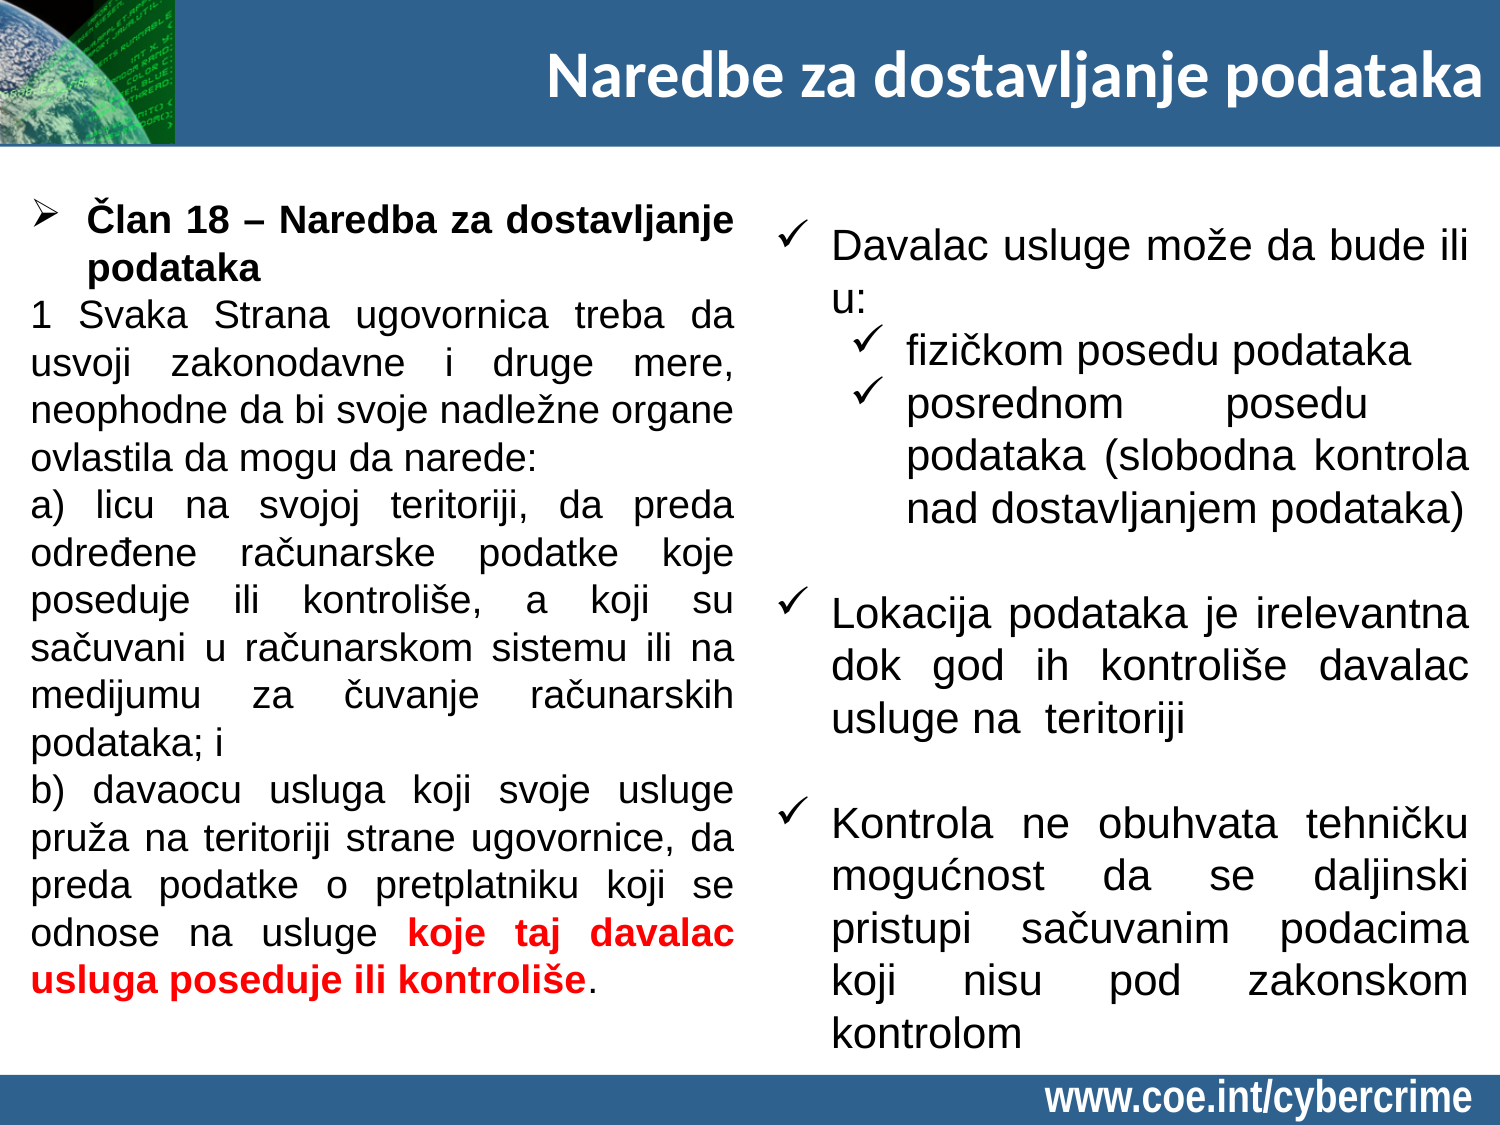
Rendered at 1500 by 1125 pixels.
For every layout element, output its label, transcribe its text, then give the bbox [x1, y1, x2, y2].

picture [0, 0, 175, 144]
text_box Član 18 – Naredba za dostavljanje podataka 1 Svaka Strana ugovornica treba da usvoji zakonodavne i druge mere, neophodne da bi svoje nadležne organe ovlastila da mogu da narede: a) licu na svojoj teritoriji, da preda određene računarske podatke koje poseduje ili kontroliše, a koji su sačuvani u računarskom sistemu ili na medijumu za čuvanje računarskih podataka; i b) davaocu usluga koji svoje usluge pruža na teritoriji strane ugovornice, da preda podatke o pretplatniku koji se odnose na usluge koje taj davalac usluga poseduje ili kontroliše. [15, 186, 750, 1009]
text_box Naredbe za dostavljanje podataka [177, 0, 1500, 149]
text_box Davalac usluge može da bude ili u: fizičkom posedu podataka posrednom posedu podataka (slobodna kontrola nad dostavljanjem podataka) Lokacija podataka je irelevantna dok god ih kontroliše davalac usluge na teritoriji Kontrola ne obuhvata tehničku mogućnost da se daljinski pristupi sačuvanim podacima koji nisu pod zakonskom kontrolom [759, 209, 1485, 1065]
text_box www.coe.int/cybercrime [1030, 1059, 1500, 1125]
text_box [0, 1073, 1030, 1125]
